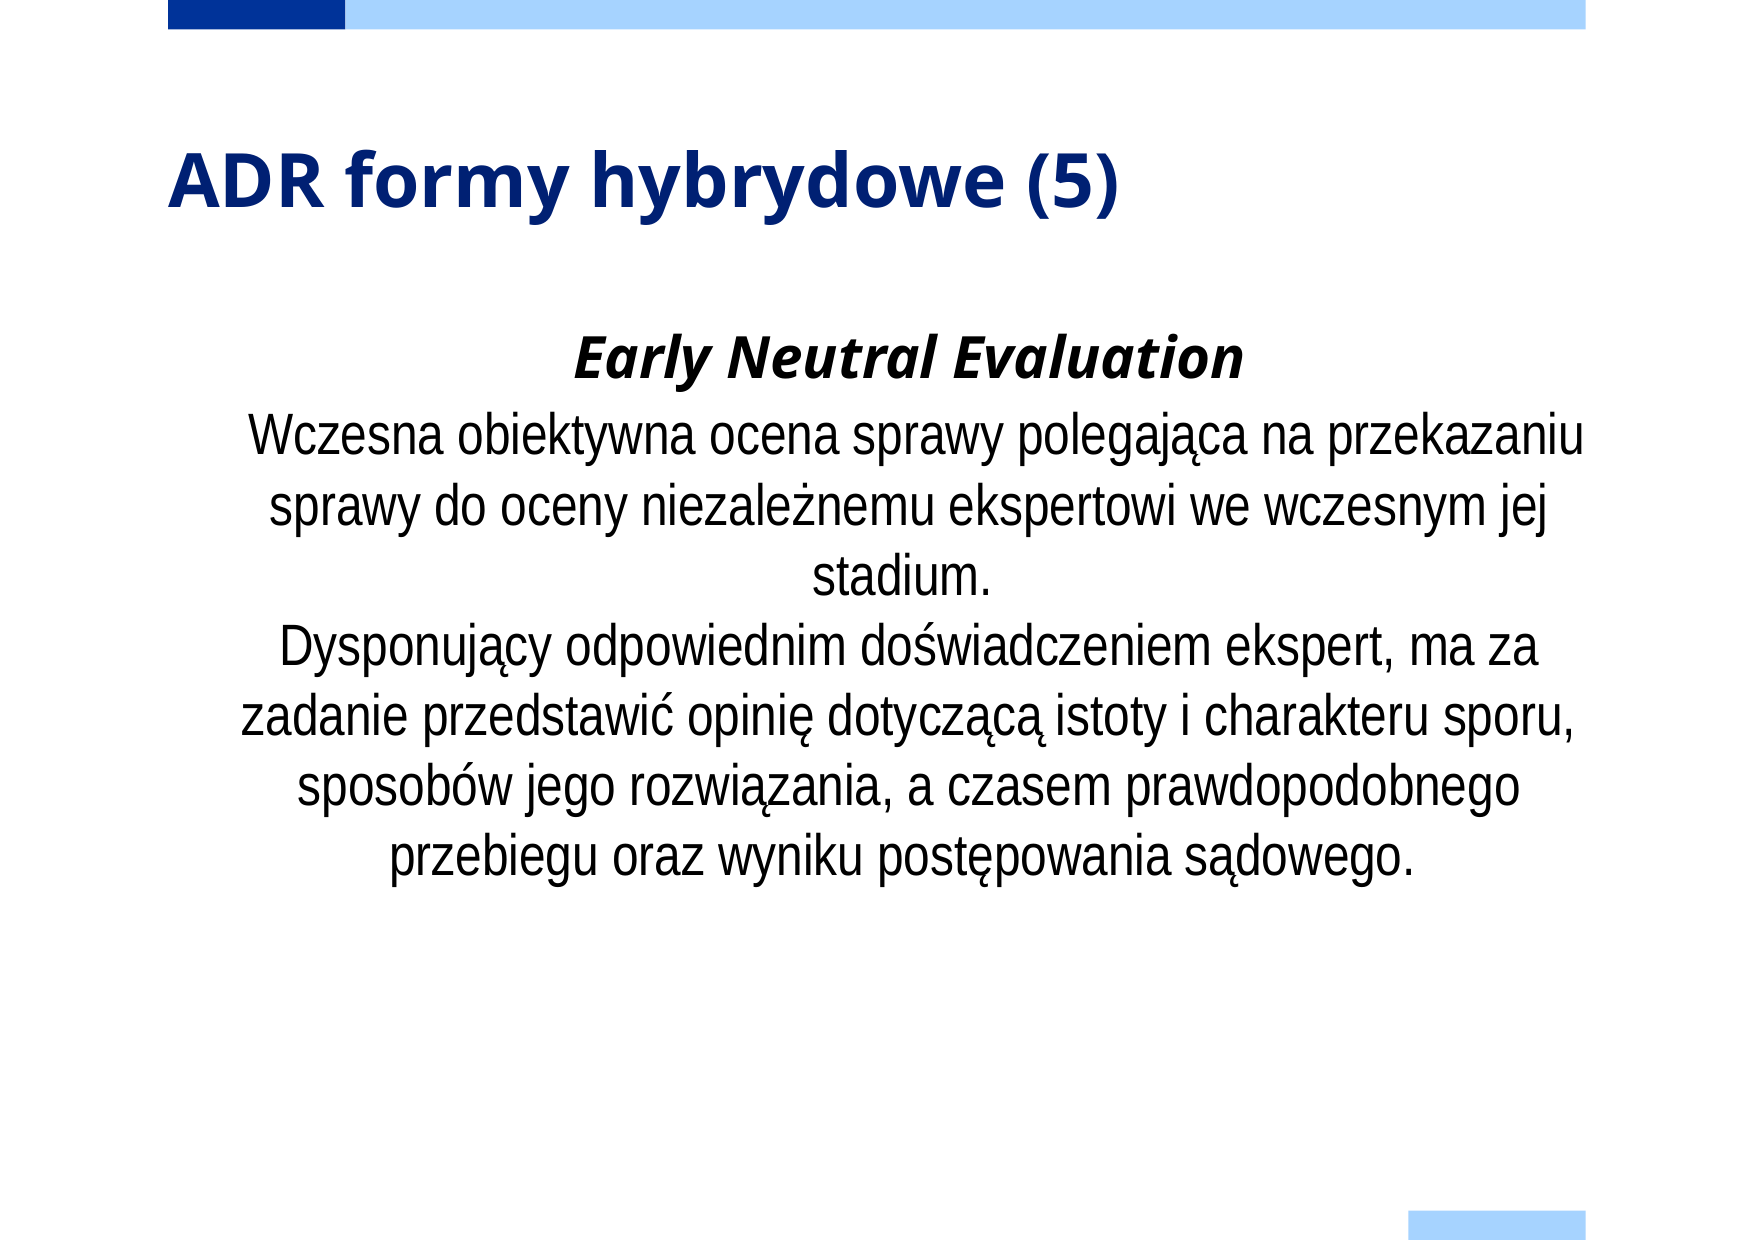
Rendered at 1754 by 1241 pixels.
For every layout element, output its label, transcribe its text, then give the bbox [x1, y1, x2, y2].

title ADR formy hybrydowe (5) [168, 147, 1586, 325]
list Early Neutral Evaluation Wczesna obiektywna ocena sprawy polegająca na przekazaniu sprawy do oceny niezależnemu ekspertowi we wczesnym jej stadium. Dysponujący odpowiednim doświadczeniem ekspert, ma za zadanie przedstawić opinię dotyczącą istoty i charakteru sporu, sposobów jego rozwiązania, a czasem prawdopodobnego przebiegu oraz wyniku postępowania sądowego. [191, 320, 1586, 1180]
